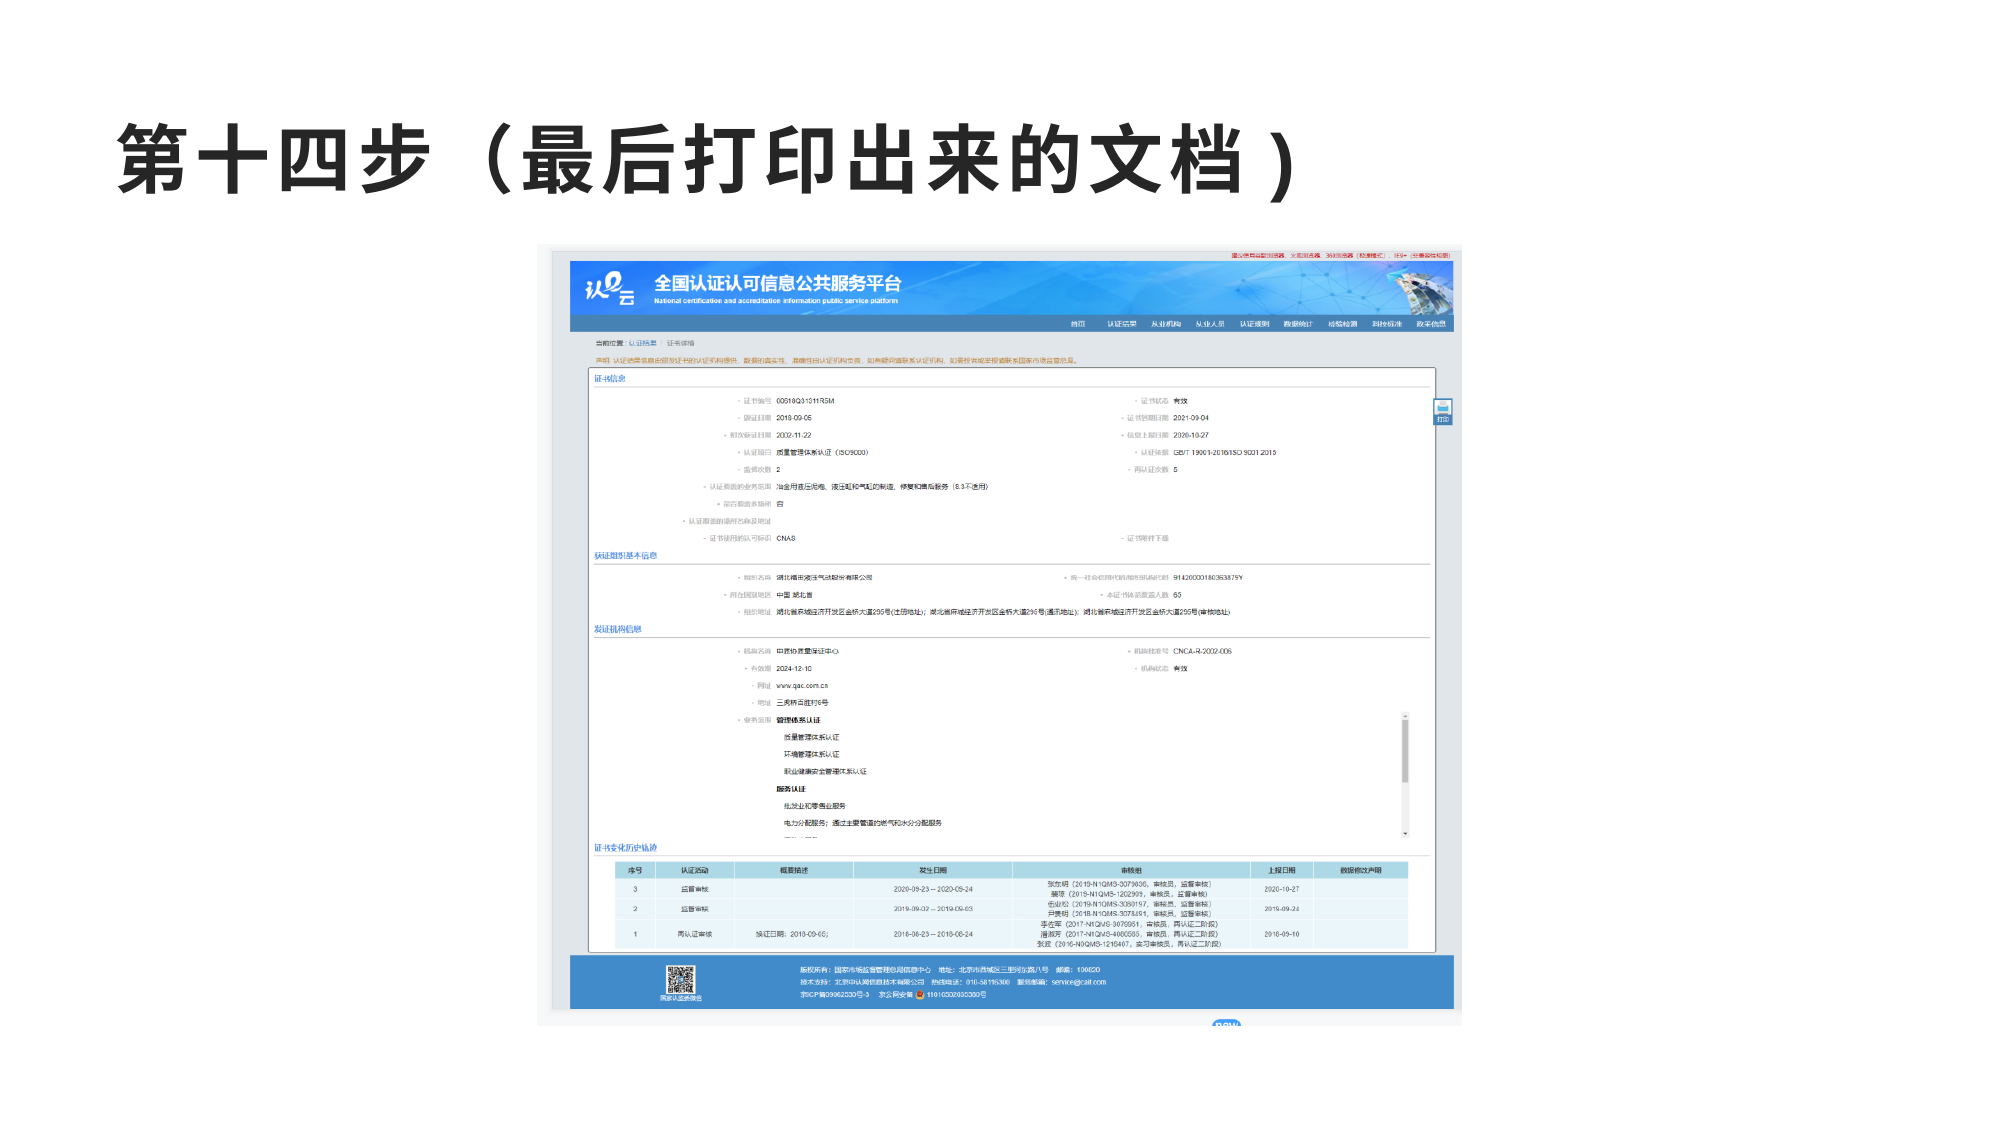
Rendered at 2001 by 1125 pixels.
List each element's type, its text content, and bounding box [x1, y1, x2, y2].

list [537, 244, 1462, 1026]
title 第十四步（最后打印出来的文档) [99, 99, 1900, 216]
